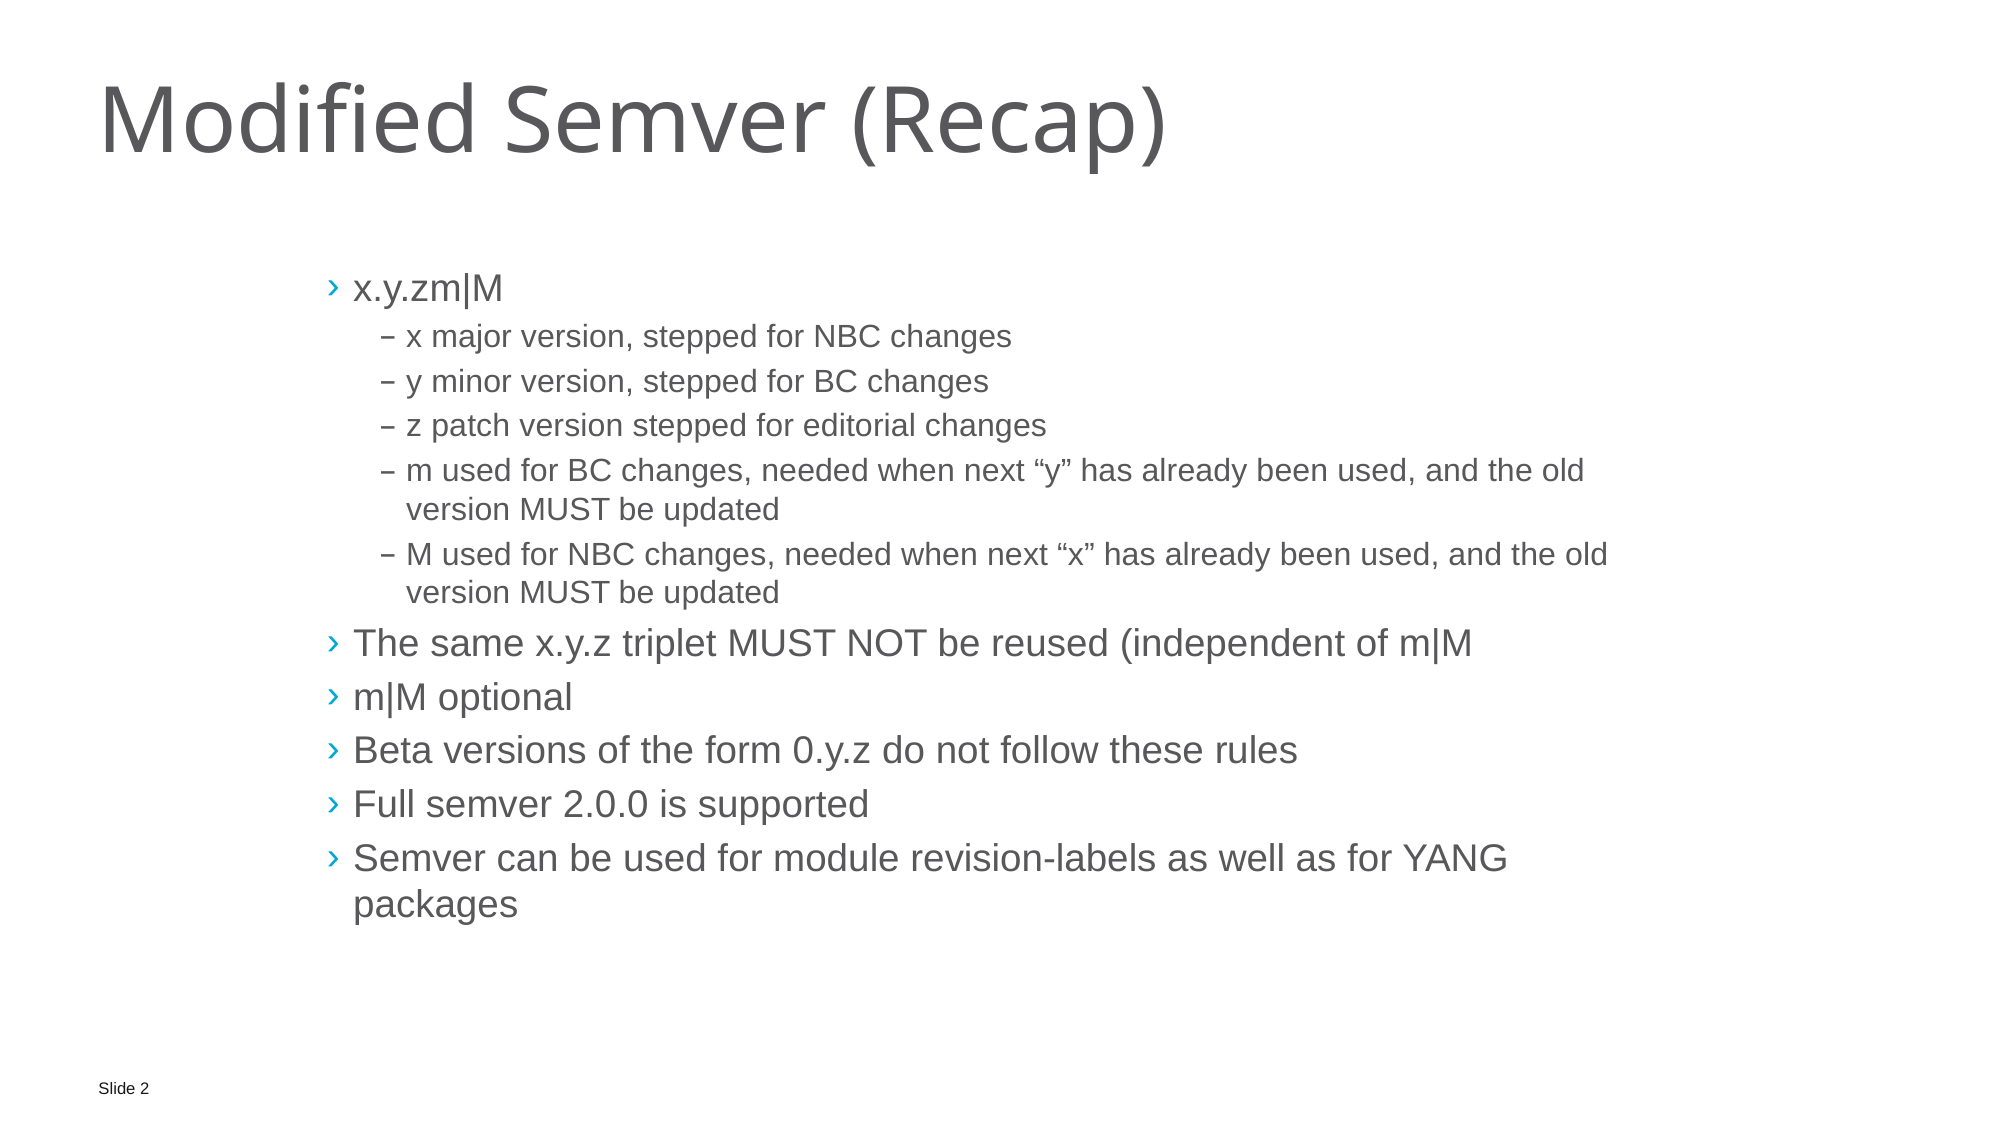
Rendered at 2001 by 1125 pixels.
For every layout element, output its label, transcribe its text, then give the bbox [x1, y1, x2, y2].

title Modified Semver (Recap) [85, 39, 1726, 218]
list x.y.zm|M x major version, stepped for NBC changes y minor version, stepped for BC changes z patch version stepped for editorial changes m used for BC changes, needed when next “y” has already been used, and the old version MUST be updated M used for NBC changes, needed when next “x” has already been used, and the old version MUST be updated The same x.y.z triplet MUST NOT be reused (independent of m|M m|M optional Beta versions of the form 0.y.z do not follow these rules Full semver 2.0.0 is supported Semver can be used for module revision-labels as well as for YANG packages [314, 262, 1686, 928]
